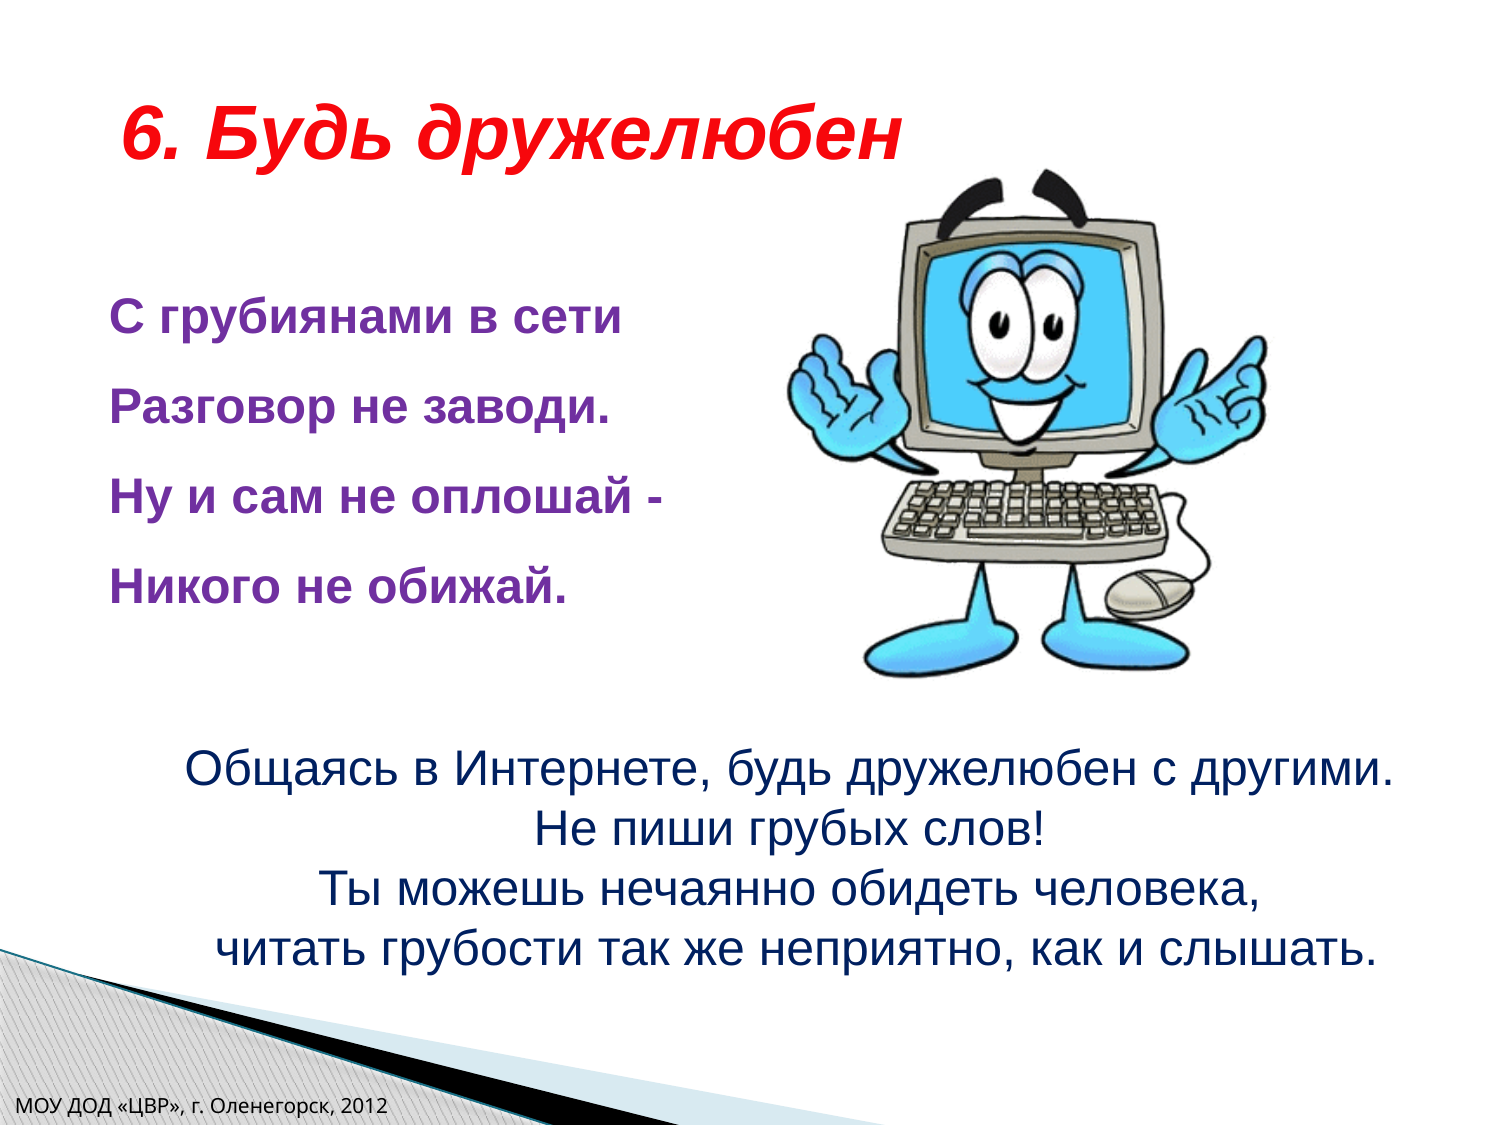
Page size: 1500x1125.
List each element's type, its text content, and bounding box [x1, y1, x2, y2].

text_box МОУ ДОД «ЦВР», г. Оленегорск, 2012 [0, 1065, 457, 1125]
text_box Общаясь в Интернете, будь дружелюбен с другими. Не пиши грубых слов! Ты можешь нечаянно обидеть человека, читать грубости так же неприятно, как и слышать. [169, 727, 1425, 983]
picture [773, 163, 1290, 705]
list С грубиянами в сети Разговор не заводи. Ну и сам не оплошай - Никого не обижай. [35, 246, 926, 754]
title 6. Будь дружелюбен [105, 35, 1456, 223]
